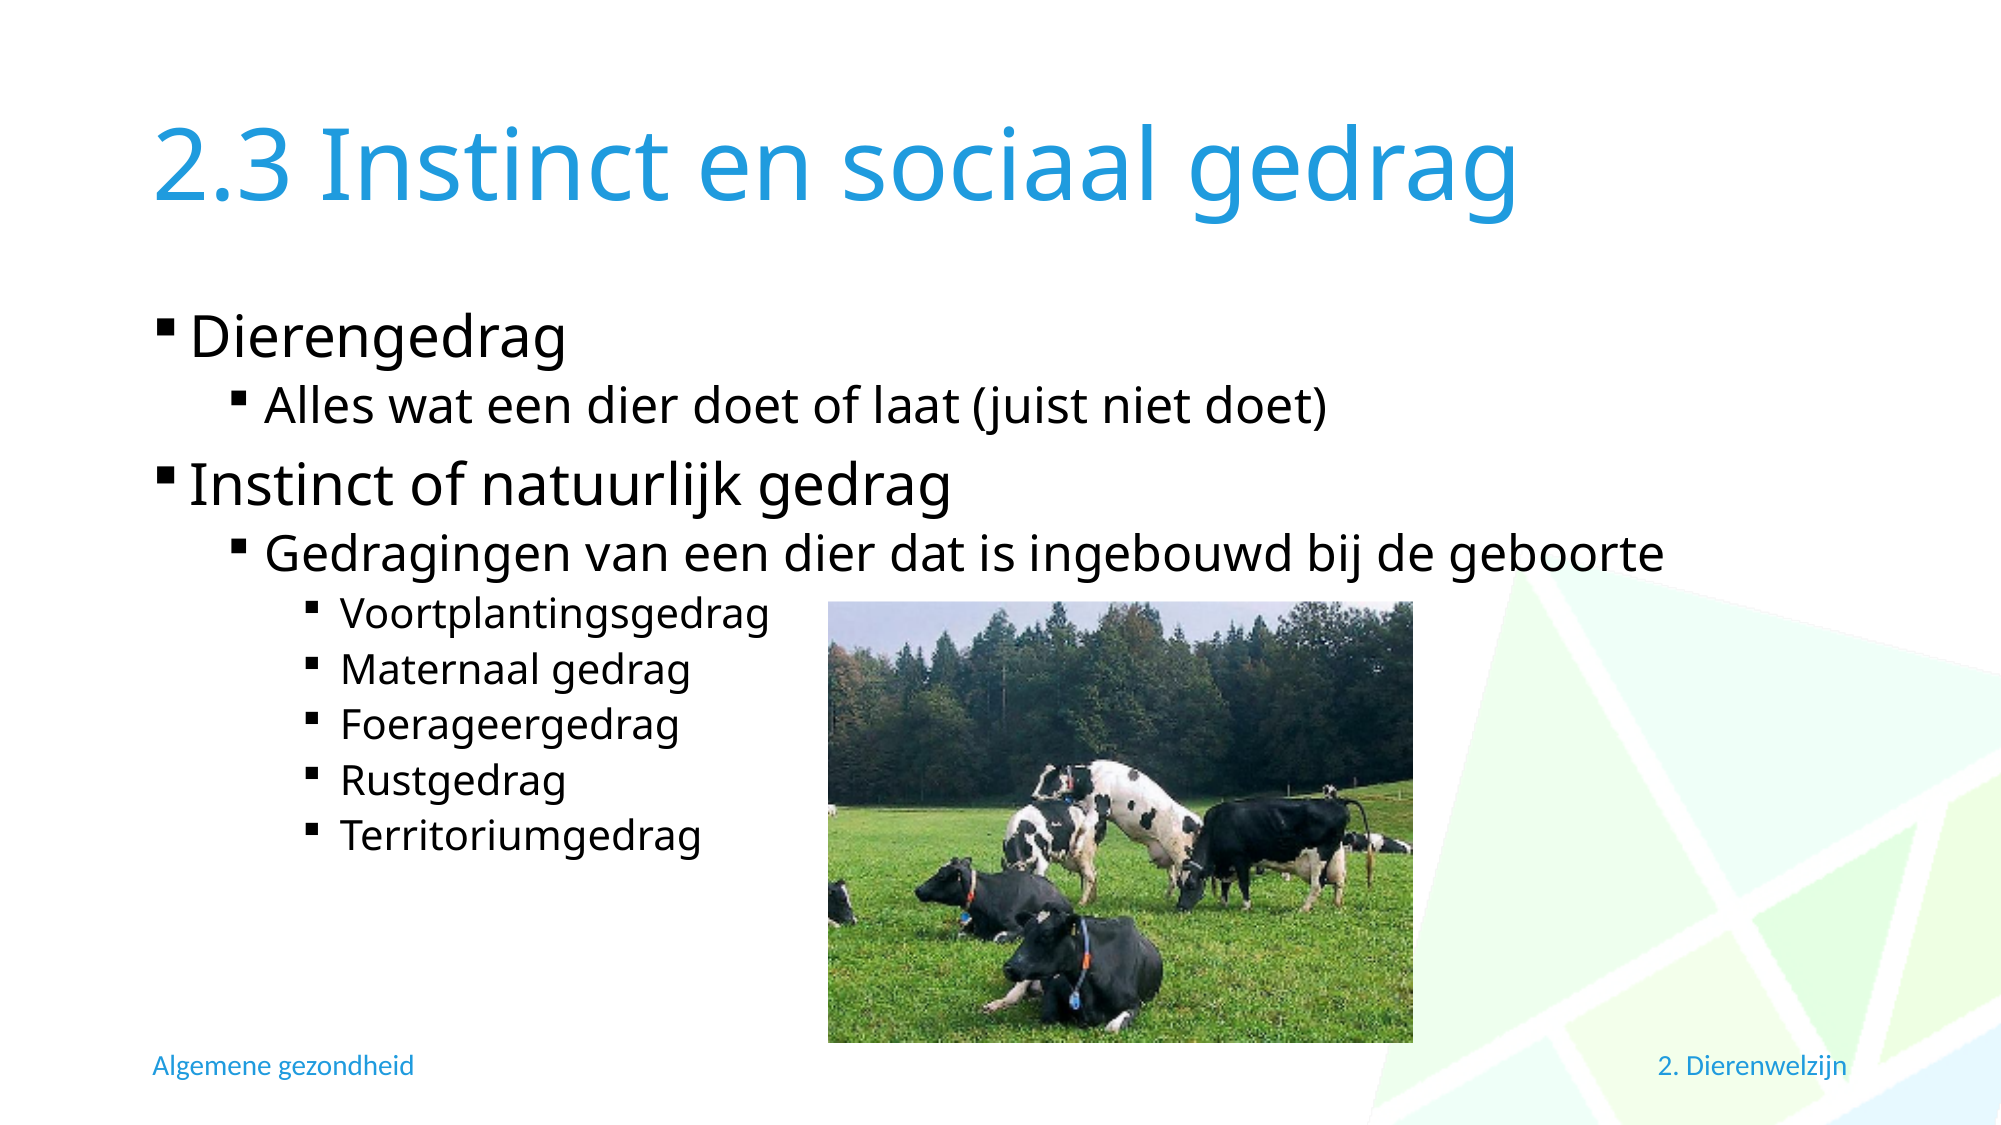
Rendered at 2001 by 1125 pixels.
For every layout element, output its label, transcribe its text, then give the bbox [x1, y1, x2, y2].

picture [828, 600, 1413, 1043]
list Algemene gezondheid [137, 1042, 588, 1103]
title 2.3 Instinct en sociaal gedrag [137, 59, 1863, 278]
list 2. Dierenwelzijn [1412, 1042, 1863, 1103]
list Dierengedrag Alles wat een dier doet of laat (juist niet doet) Instinct of natuurlijk gedrag Gedragingen van een dier dat is ingebouwd bij de geboorte Voortplantingsgedrag Maternaal gedrag Foerageergedrag Rustgedrag Territoriumgedrag [137, 299, 1863, 1014]
